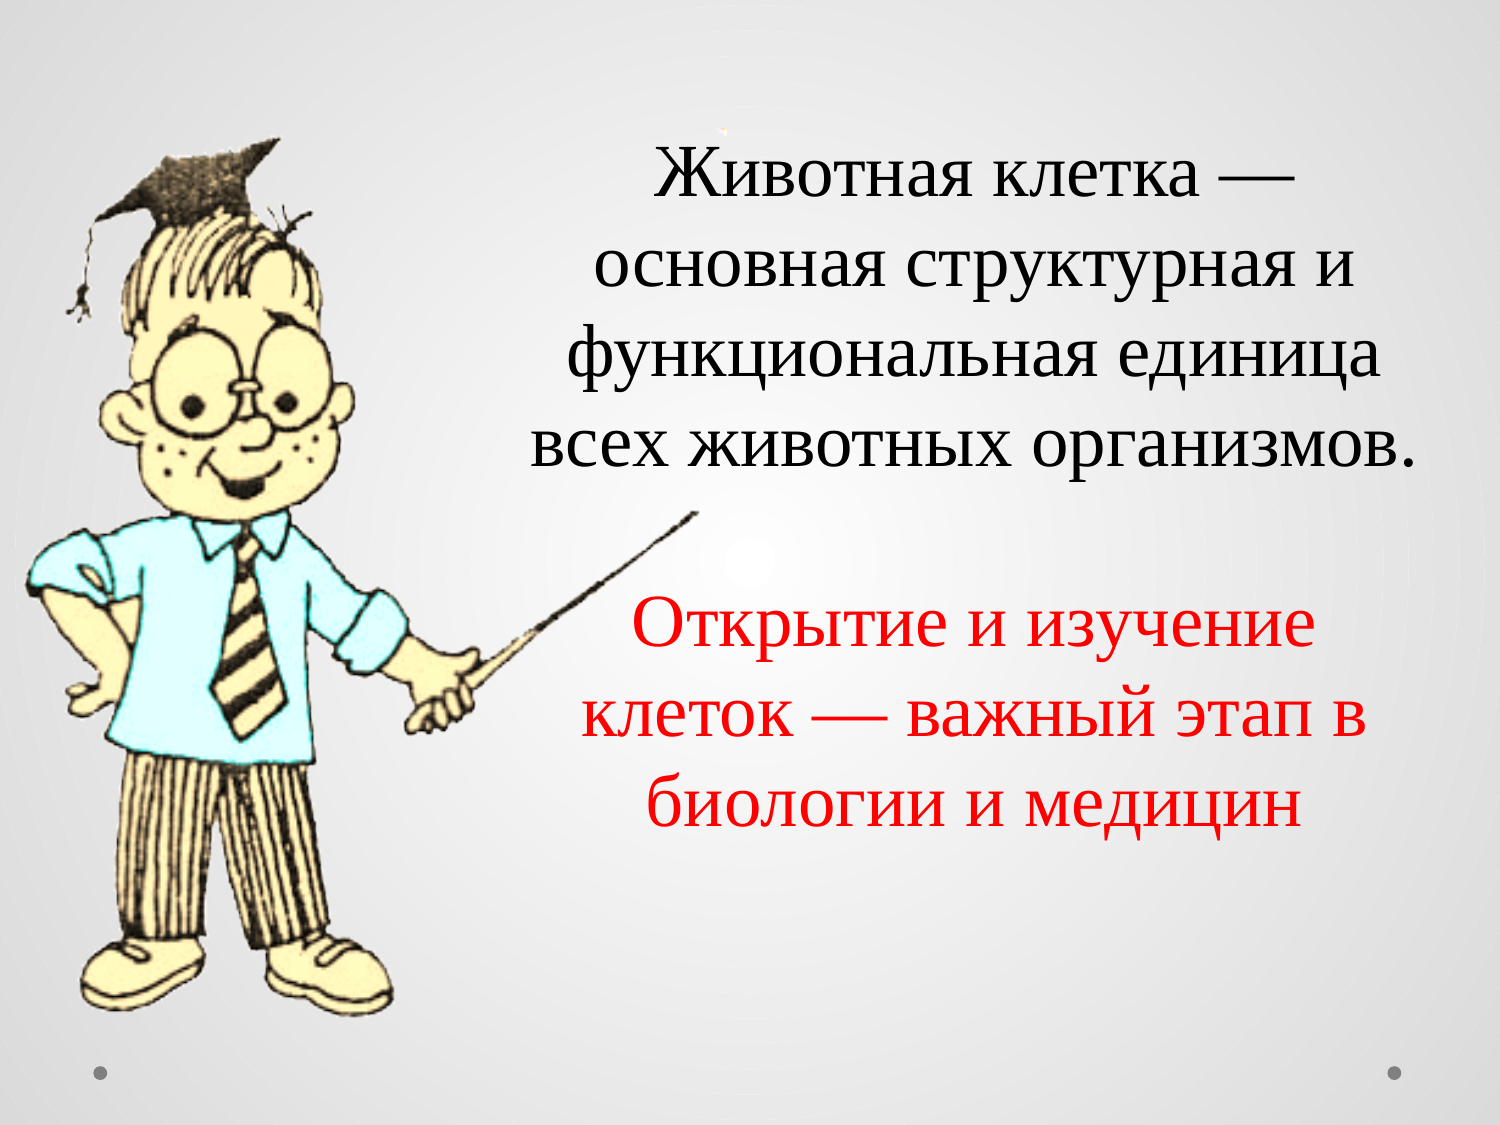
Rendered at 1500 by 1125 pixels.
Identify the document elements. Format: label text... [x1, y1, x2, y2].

text_box Животная клетка — основная структурная и функциональная единица всех животных организмов. Открытие и изучение клеток — важный этап в биологии и медицин [513, 113, 1436, 849]
picture [17, 128, 727, 1024]
